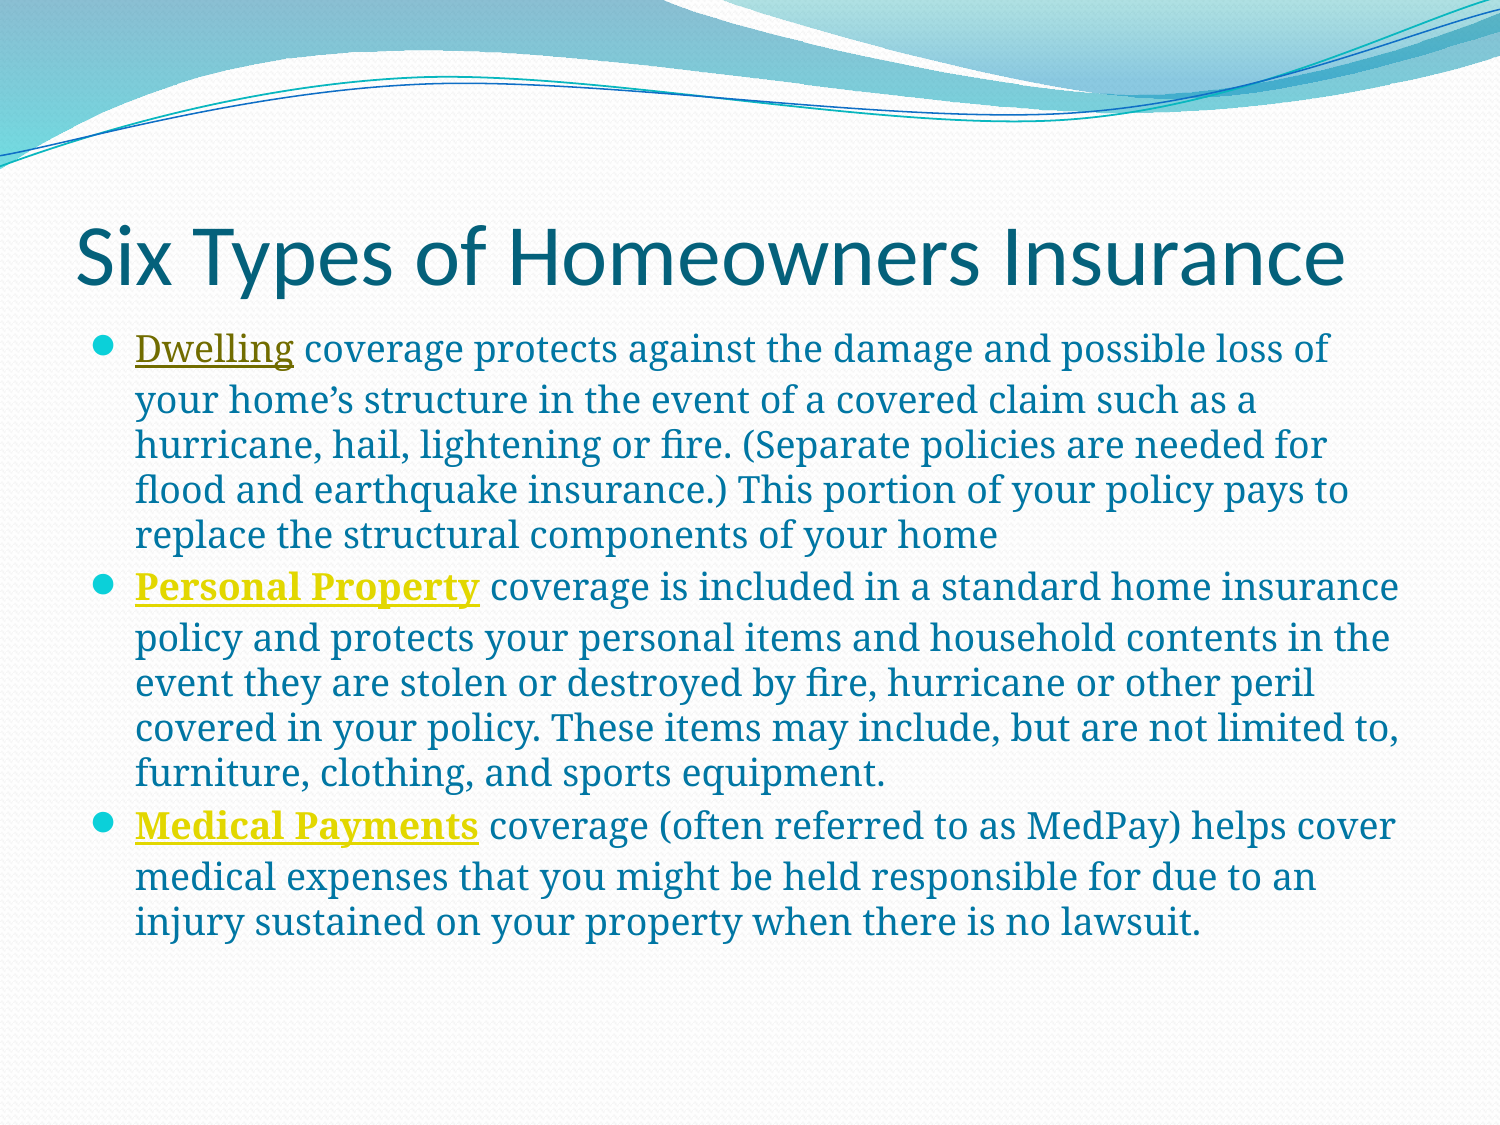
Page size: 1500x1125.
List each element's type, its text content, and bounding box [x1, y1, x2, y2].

list Dwelling coverage protects against the damage and possible loss of your home’s structure in the event of a covered claim such as a hurricane, hail, lightening or fire. (Separate policies are needed for flood and earthquake insurance.) This portion of your policy pays to replace the structural components of your home Personal Property coverage is included in a standard home insurance policy and protects your personal items and household contents in the event they are stolen or destroyed by fire, hurricane or other peril covered in your policy. These items may include, but are not limited to, furniture, clothing, and sports equipment. Medical Payments coverage (often referred to as MedPay) helps cover medical expenses that you might be held responsible for due to an injury sustained on your property when there is no lawsuit. [75, 317, 1425, 1038]
title Six Types of Homeowners Insurance [75, 115, 1425, 303]
